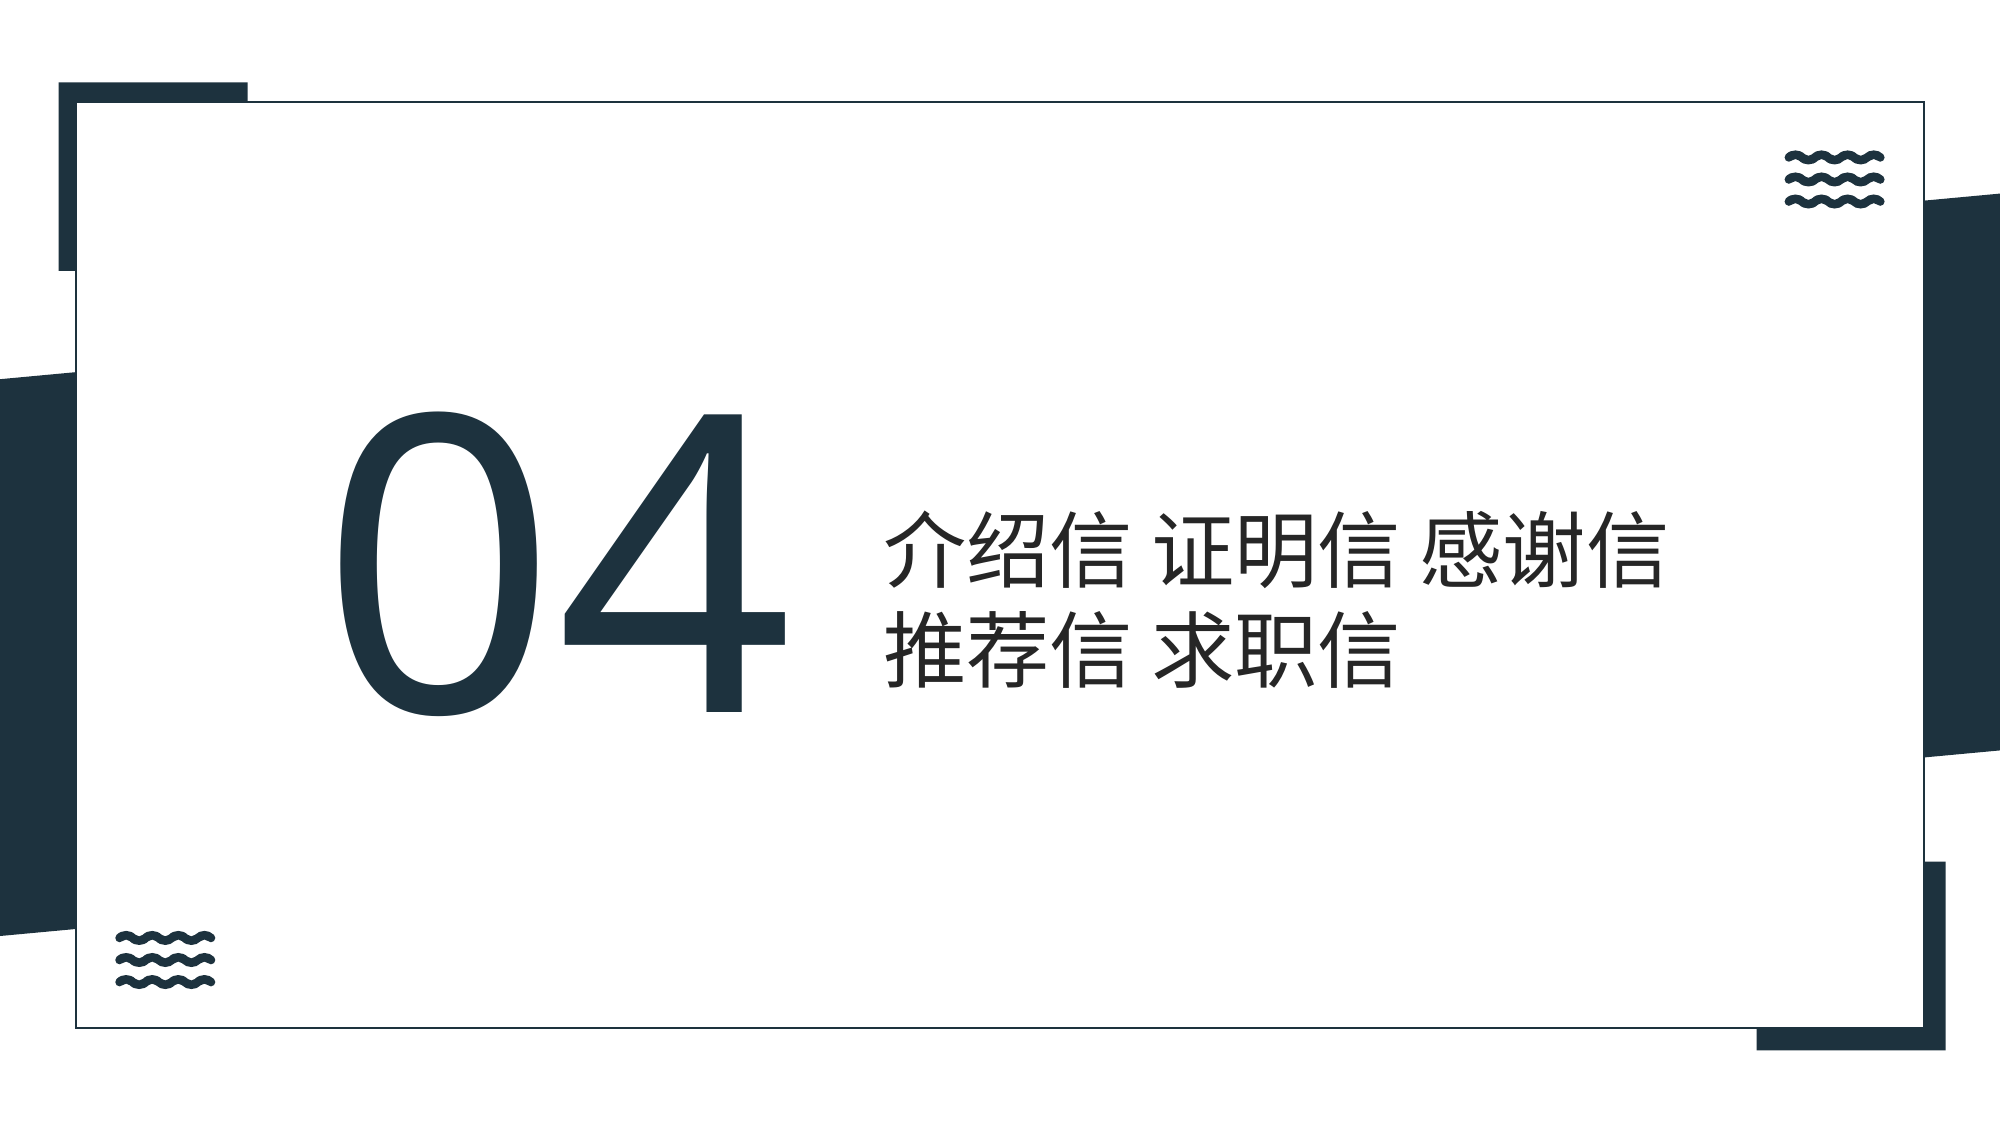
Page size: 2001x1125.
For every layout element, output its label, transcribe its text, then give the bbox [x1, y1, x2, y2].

text_box [0, 371, 75, 938]
text_box 04 [216, 290, 898, 803]
text_box 介绍信 证明信 感谢信 推荐信 求职信 [868, 491, 1700, 706]
text_box [1784, 172, 1885, 187]
text_box [1784, 194, 1885, 209]
text_box [115, 952, 216, 968]
text_box [1925, 192, 2000, 759]
text_box [1756, 861, 1947, 1051]
text_box [115, 930, 216, 946]
text_box [75, 101, 1925, 1029]
text_box [58, 81, 249, 272]
text_box [1784, 150, 1885, 165]
text_box [115, 975, 216, 990]
